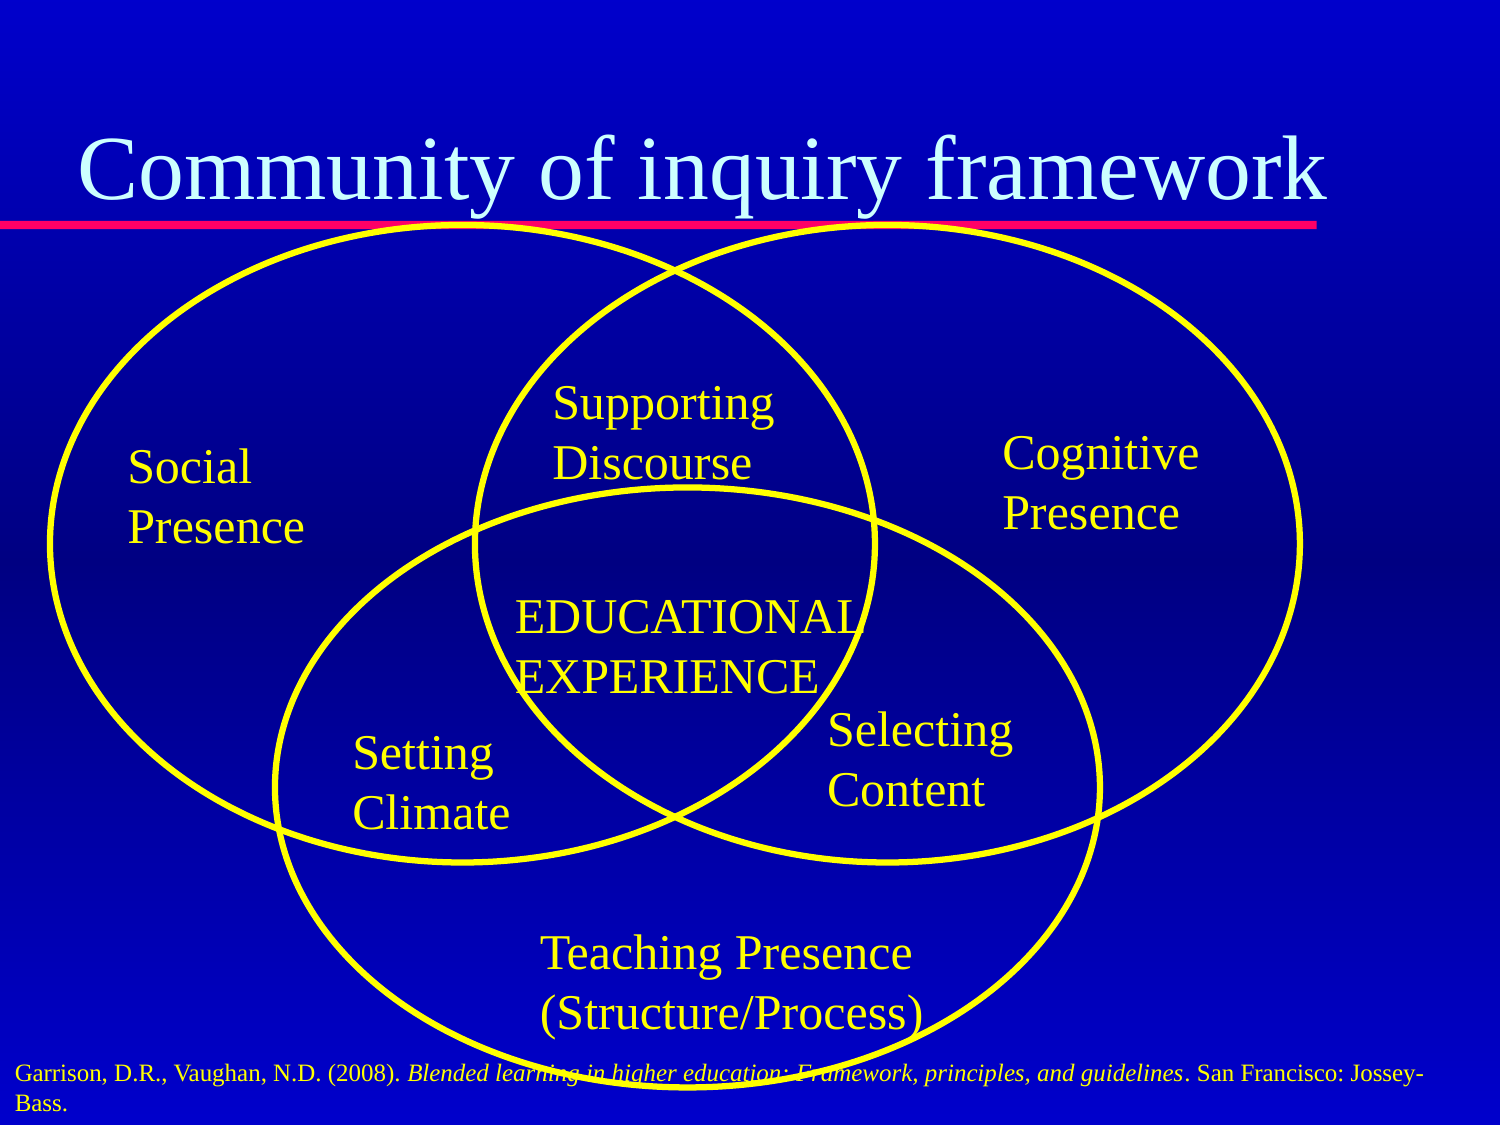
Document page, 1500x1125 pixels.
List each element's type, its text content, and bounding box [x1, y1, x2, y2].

text_box EDUCATIONAL EXPERIENCE [500, 576, 900, 711]
text_box [49, 224, 875, 848]
text_box Setting Climate [337, 712, 638, 848]
text_box Garrison, D.R., Vaughan, N.D. (2008). Blended learning in higher education: Framework, principles, and guidelines. San Francisco: Jossey-Bass. [0, 1049, 1475, 1124]
text_box [675, 715, 1082, 863]
text_box Supporting Discourse [537, 362, 838, 498]
text_box [279, 818, 1097, 1049]
text_box Selecting Content [812, 689, 1113, 825]
title Community of inquiry framework [62, 43, 1463, 226]
text_box Cognitive Presence [987, 412, 1288, 548]
text_box [339, 848, 586, 863]
text_box [676, 224, 1300, 811]
text_box Social Presence [112, 426, 413, 561]
text_box Teaching Presence (Structure/Process) [524, 912, 975, 1048]
